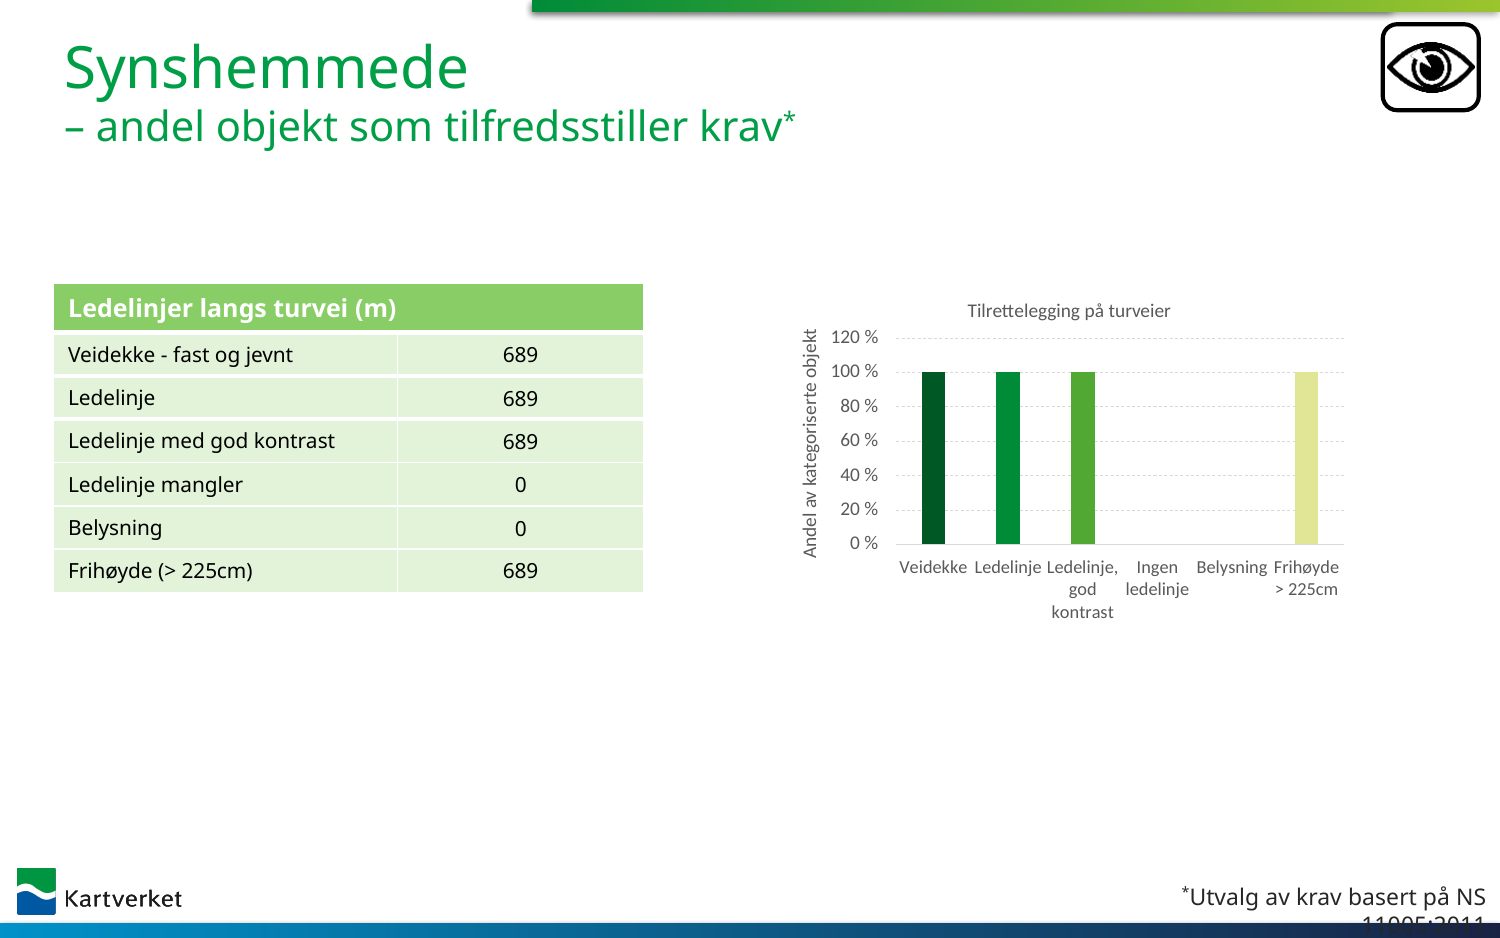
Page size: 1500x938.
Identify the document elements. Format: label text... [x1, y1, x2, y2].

table_cell 689 [398, 421, 643, 462]
picture [791, 291, 1348, 630]
table_cell Ledelinje mangler [54, 463, 397, 505]
table_cell 0 [398, 463, 643, 505]
table_cell Belysning [54, 507, 397, 548]
table_cell 0 [398, 507, 643, 548]
text_box Synshemmede – andel objekt som tilfredsstiller krav* [49, 24, 1431, 158]
table_cell 689 [398, 335, 643, 374]
text_box *Utvalg av krav basert på NS 11005:2011 [1068, 873, 1500, 938]
table_cell Frihøyde (> 225cm) [54, 550, 397, 592]
table_cell Ledelinje [54, 378, 397, 417]
table_header Ledelinjer langs turvei (m) [54, 284, 643, 330]
table_cell 689 [398, 550, 643, 592]
table_cell Ledelinje med god kontrast [54, 421, 397, 462]
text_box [1382, 24, 1480, 111]
table_cell Veidekke - fast og jevnt [54, 335, 397, 374]
table_cell 689 [398, 378, 643, 417]
